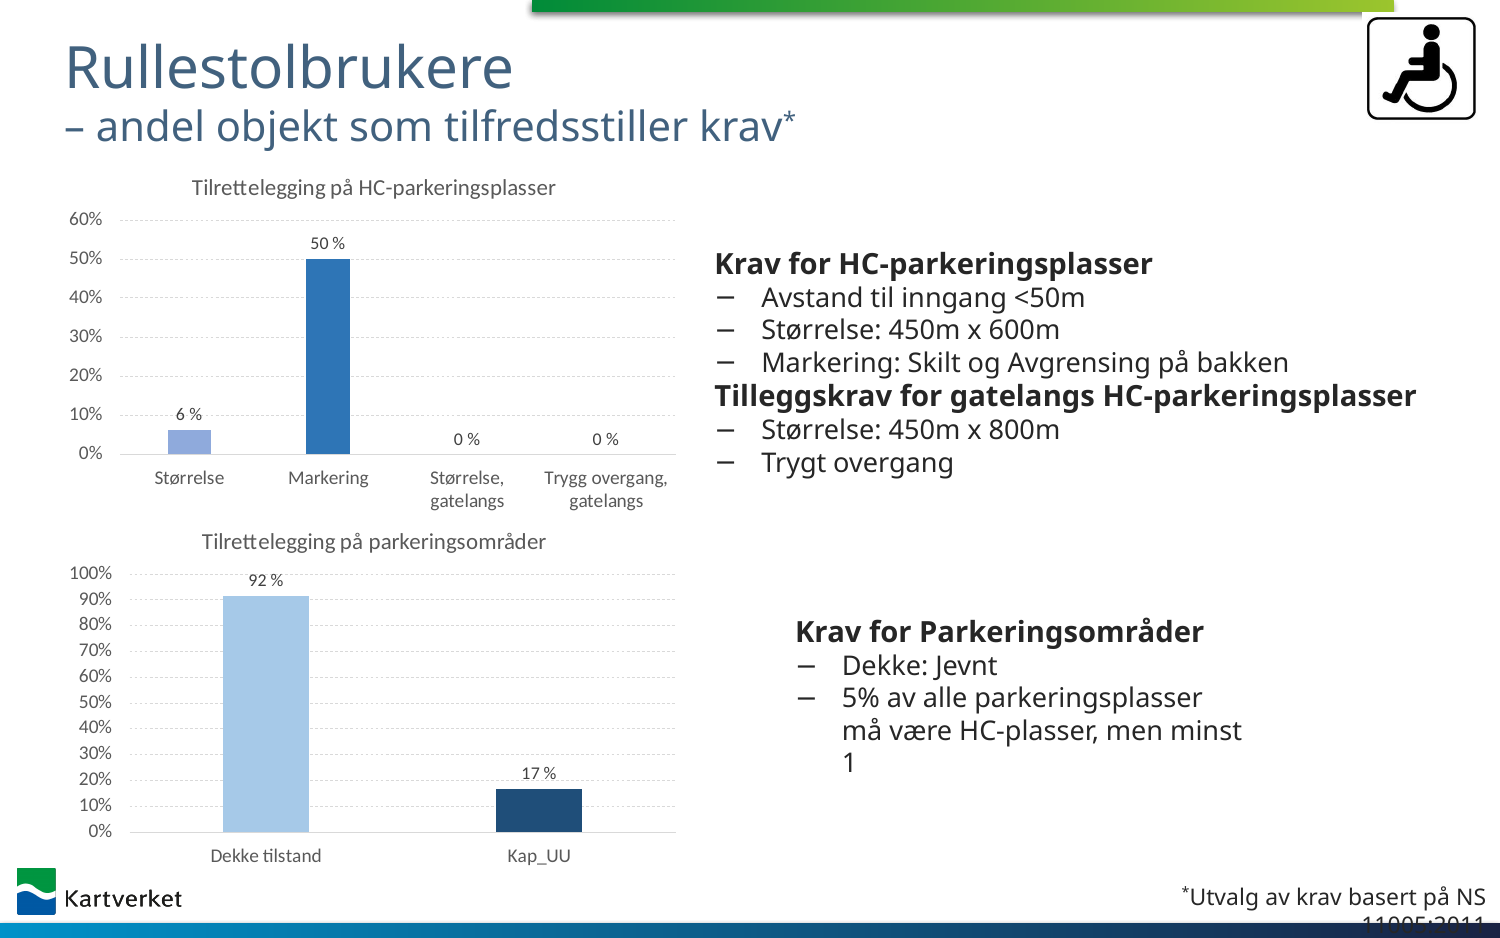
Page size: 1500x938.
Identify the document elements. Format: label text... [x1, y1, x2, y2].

text_box Krav for Parkeringsområder Dekke: Jevnt 5% av alle parkeringsplasser må være HC-plasser, men minst 1 [780, 605, 1261, 786]
text_box Rullestolbrukere – andel objekt som tilfredsstiller krav* [49, 25, 1431, 158]
picture [62, 166, 687, 519]
picture [62, 520, 687, 874]
text_box *Utvalg av krav basert på NS 11005:2011 [1068, 873, 1500, 938]
picture [1362, 12, 1481, 126]
text_box Krav for HC-parkeringsplasser Avstand til inngang <50m Størrelse: 450m x 600m Markering: Skilt og Avgrensing på bakken Tilleggskrav for gatelangs HC-parkeringsplasser Størrelse: 450m x 800m Trygt overgang [699, 237, 1433, 485]
